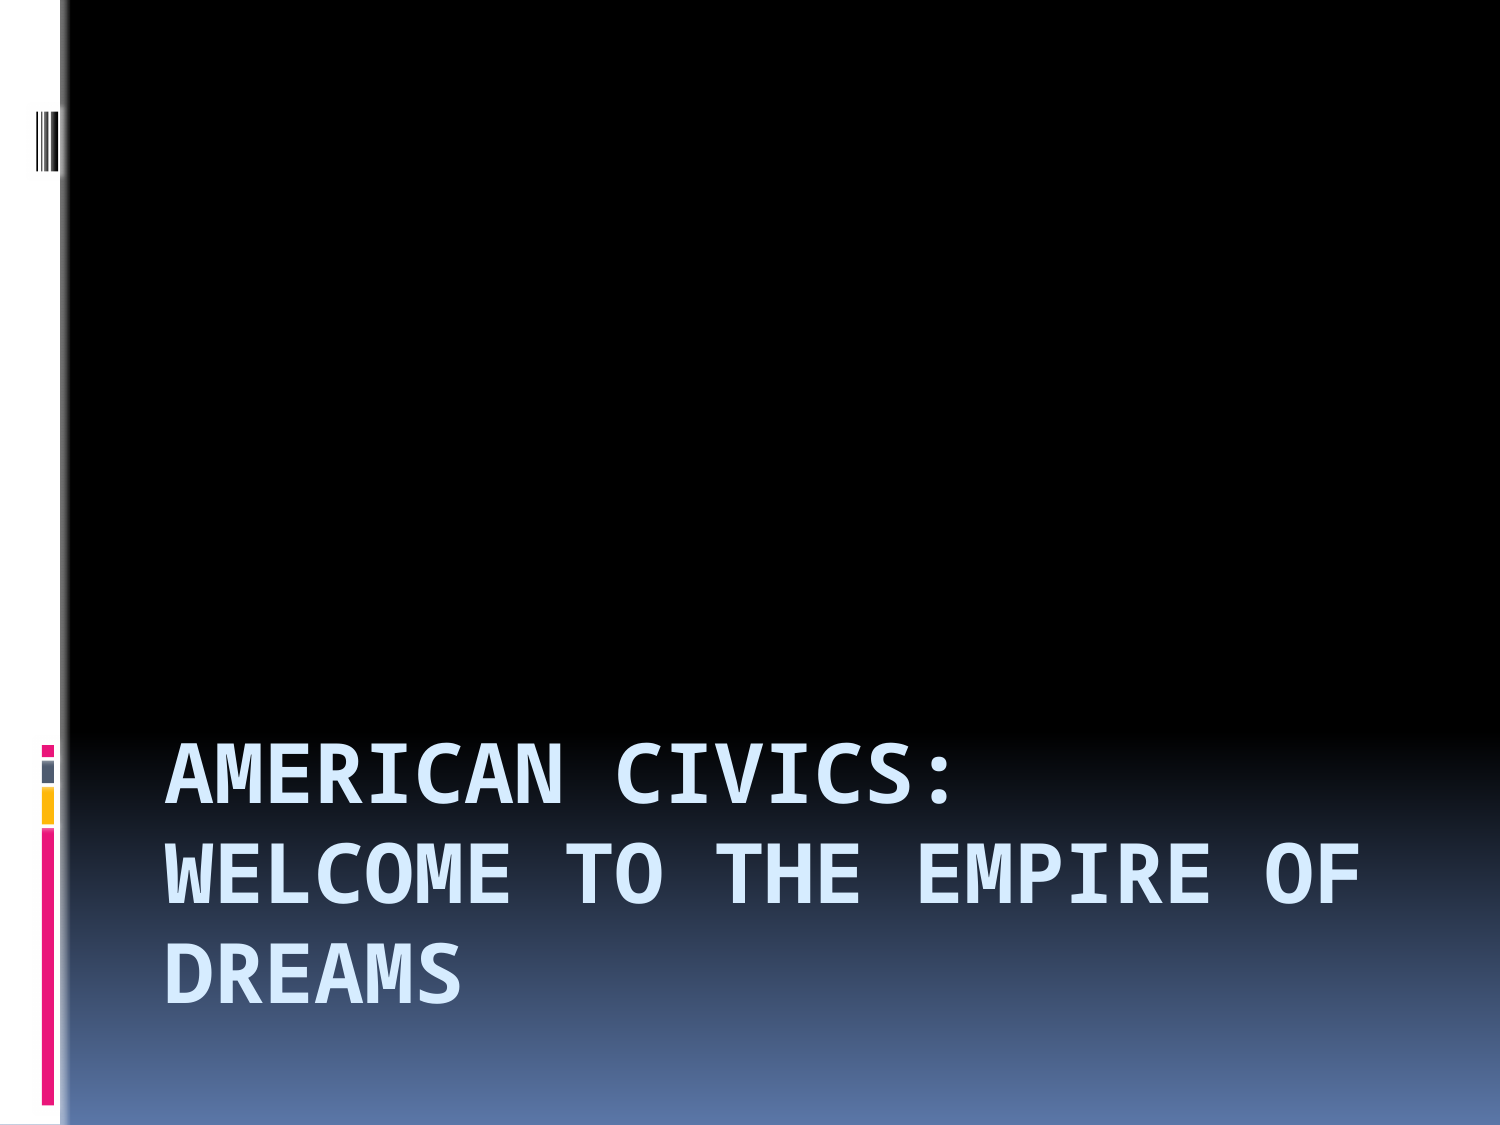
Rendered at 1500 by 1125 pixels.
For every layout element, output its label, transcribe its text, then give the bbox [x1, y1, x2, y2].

title American Civics: Welcome to the Empire of Dreams [150, 712, 1425, 1037]
